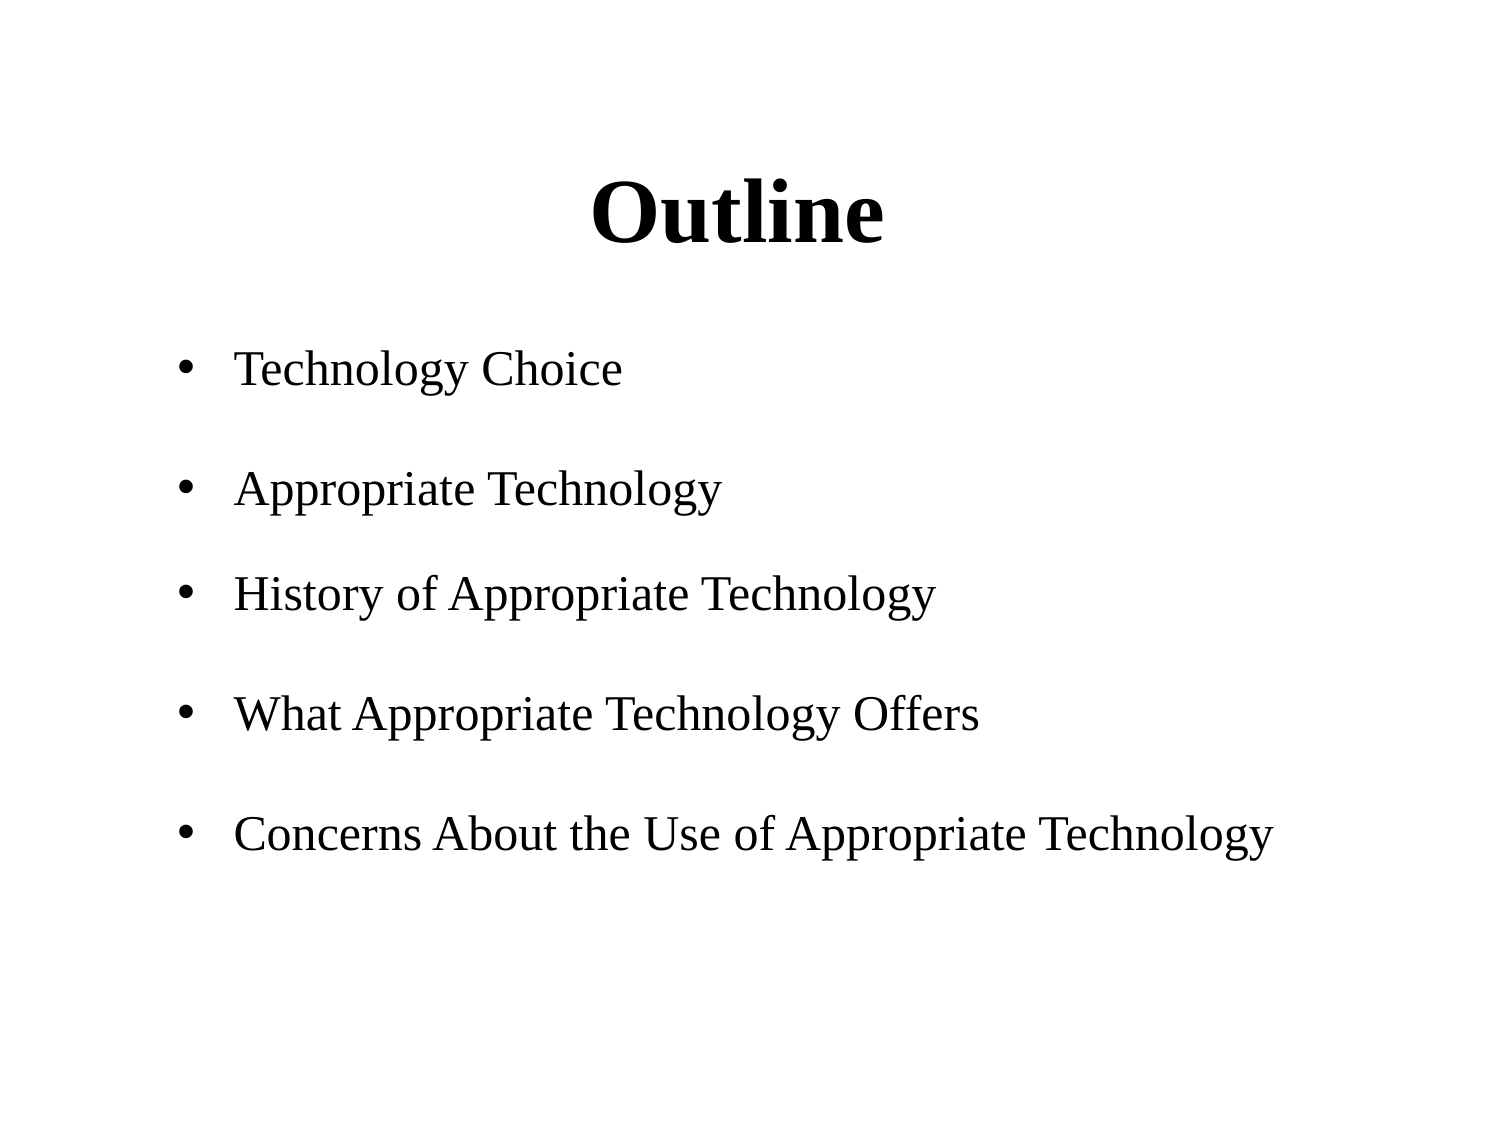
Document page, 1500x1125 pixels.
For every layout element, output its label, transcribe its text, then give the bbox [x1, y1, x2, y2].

title Outline [93, 125, 1382, 288]
text_box Technology Choice Appropriate Technology History of Appropriate Technology What Appropriate Technology Offers Concerns About the Use of Appropriate Technology [162, 328, 1313, 869]
